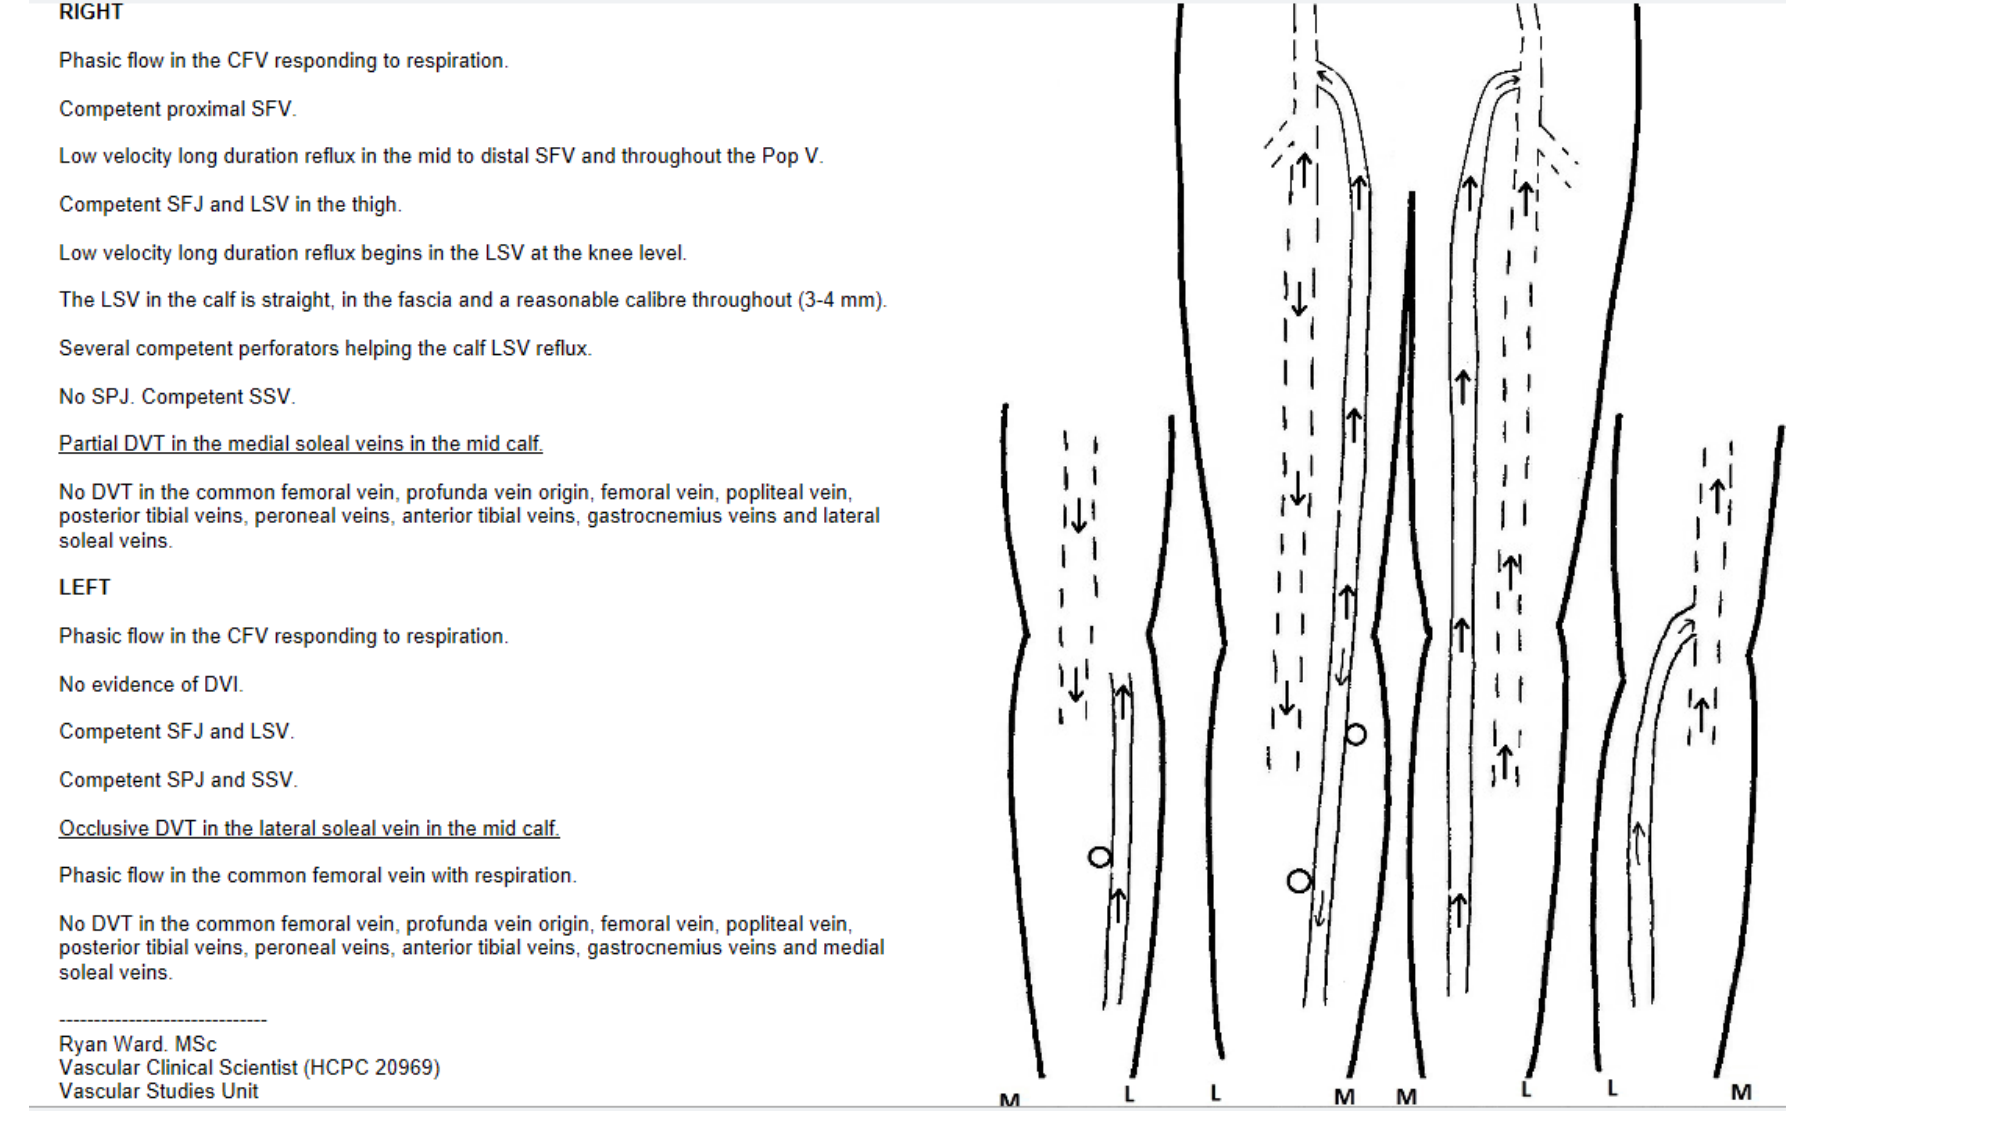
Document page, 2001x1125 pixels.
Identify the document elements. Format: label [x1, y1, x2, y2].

picture [29, 0, 1786, 1111]
